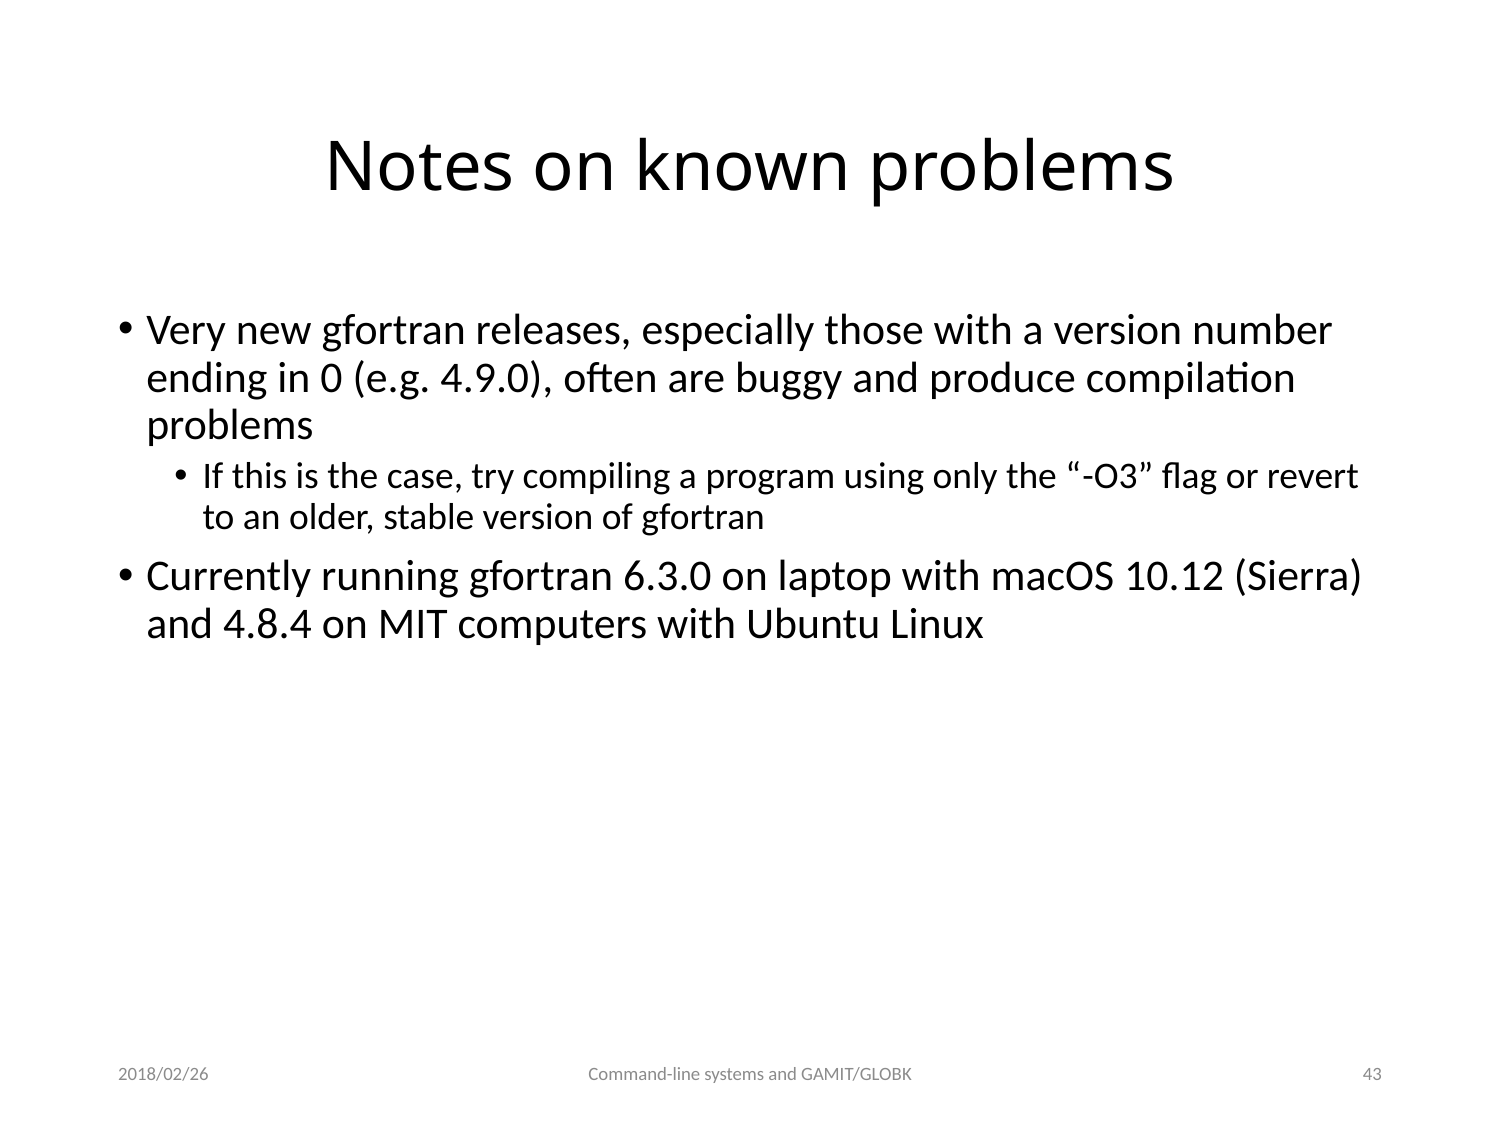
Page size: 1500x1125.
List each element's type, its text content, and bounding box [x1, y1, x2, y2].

title Notes on known problems [103, 59, 1397, 278]
slide_number 42 [1059, 1042, 1397, 1103]
list Very new gfortran releases, especially those with a version number ending in 0 (e.g. 4.9.0), often are buggy and produce compilation problems If this is the case, try compiling a program using only the “-O3” flag or revert to an older, stable version of gfortran Currently running gfortran 6.3.0 on laptop with macOS 10.12 (Sierra) and 4.8.4 on MIT computers with Ubuntu Linux [103, 299, 1397, 1014]
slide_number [103, 1042, 441, 1103]
footer Command-line systems and GAMIT/GLOBK [496, 1042, 1004, 1103]
